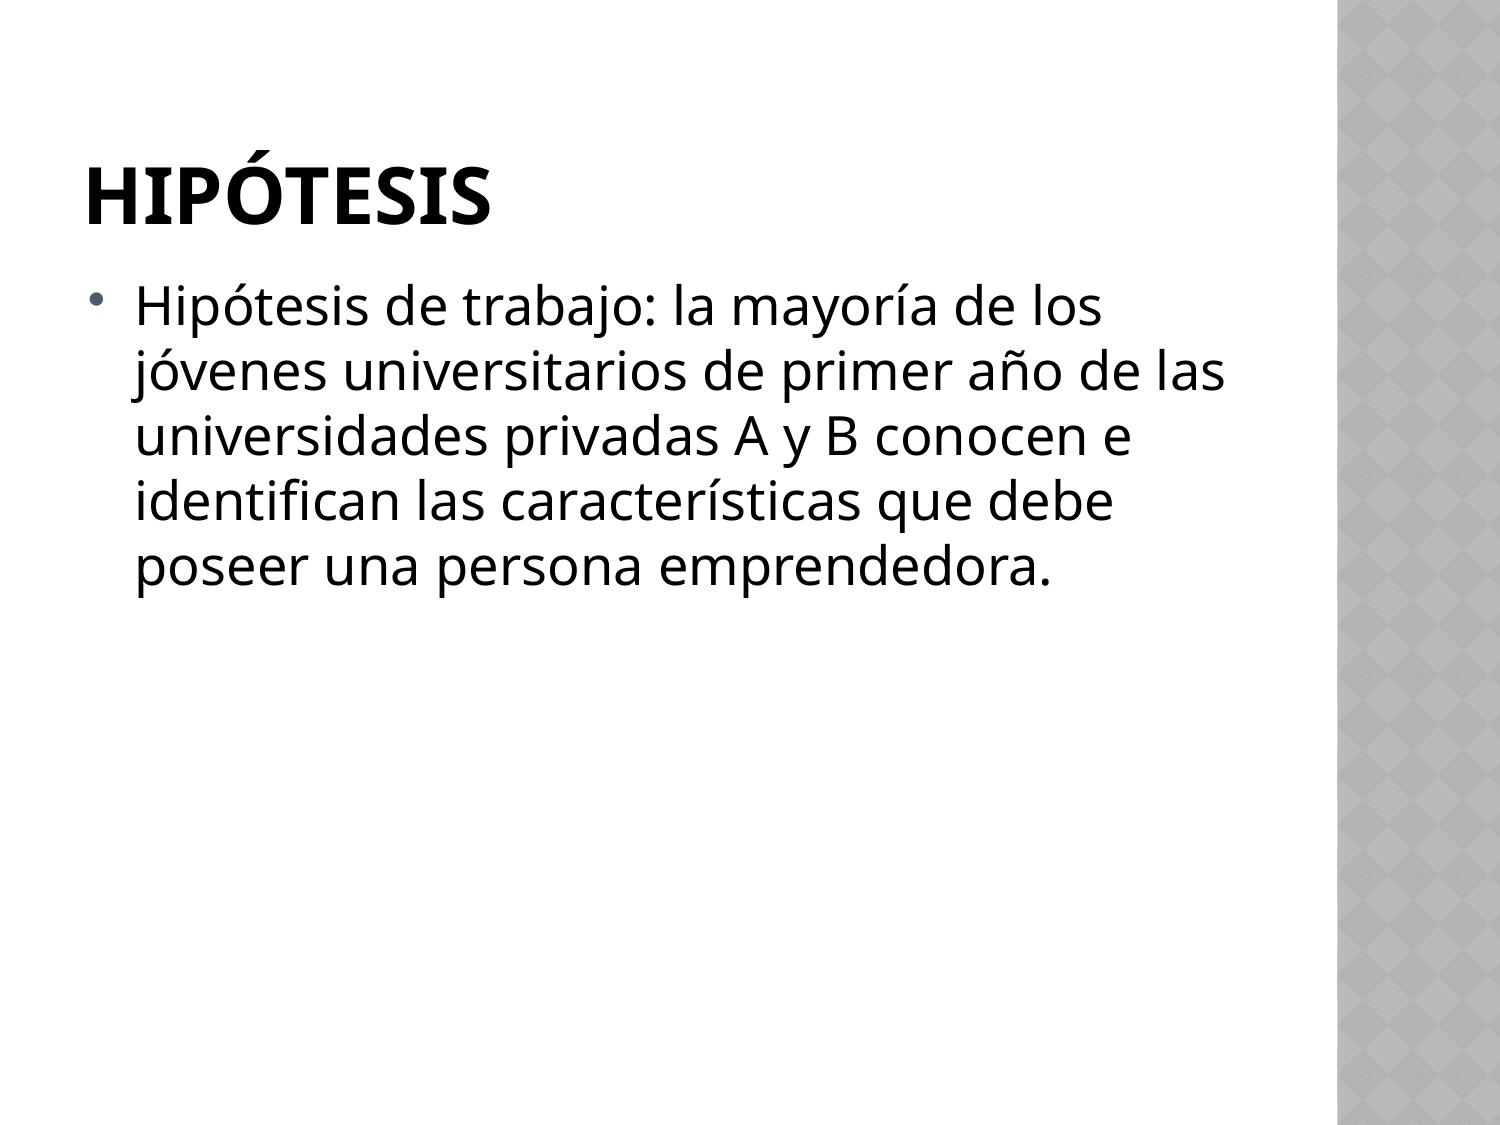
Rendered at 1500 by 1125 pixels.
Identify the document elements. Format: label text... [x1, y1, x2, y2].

title Hipótesis [75, 52, 1263, 240]
list Hipótesis de trabajo: la mayoría de los jóvenes universitarios de primer año de las universidades privadas A y B conocen e identifican las características que debe poseer una persona emprendedora. [75, 264, 1263, 1059]
